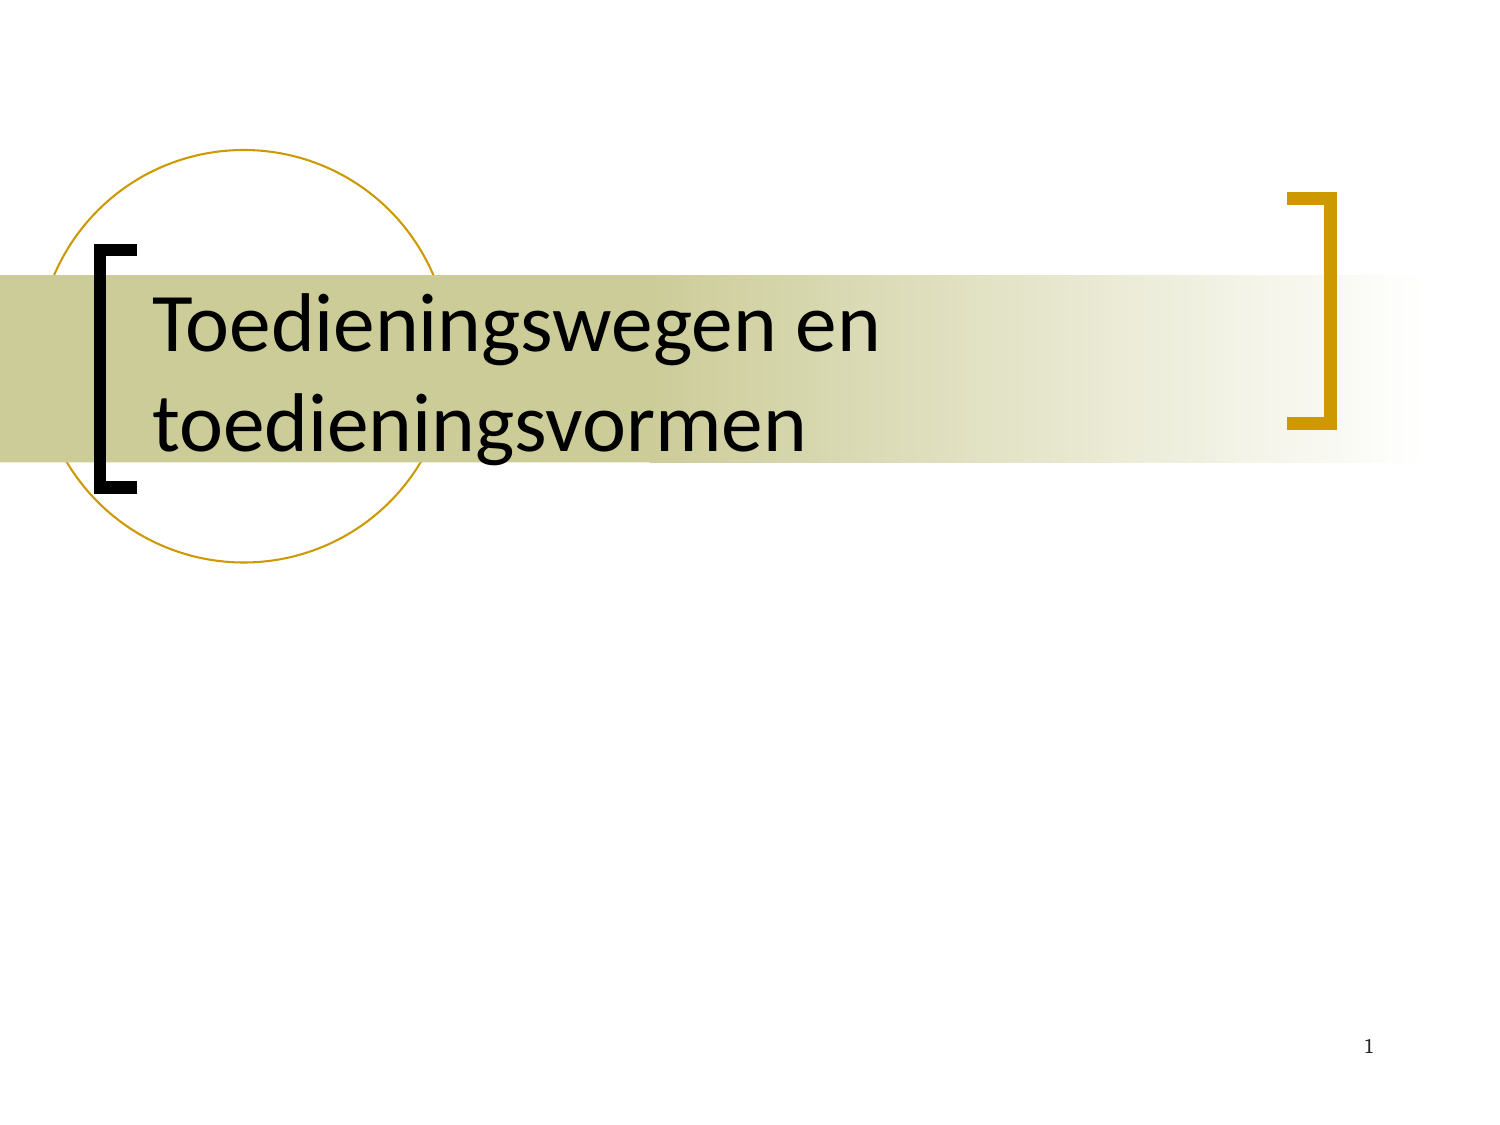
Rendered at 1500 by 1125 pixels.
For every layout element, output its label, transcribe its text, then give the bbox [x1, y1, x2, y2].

title Toedieningswegen en toedieningsvormen [137, 236, 1300, 500]
slide_number 1 [1074, 1024, 1388, 1101]
